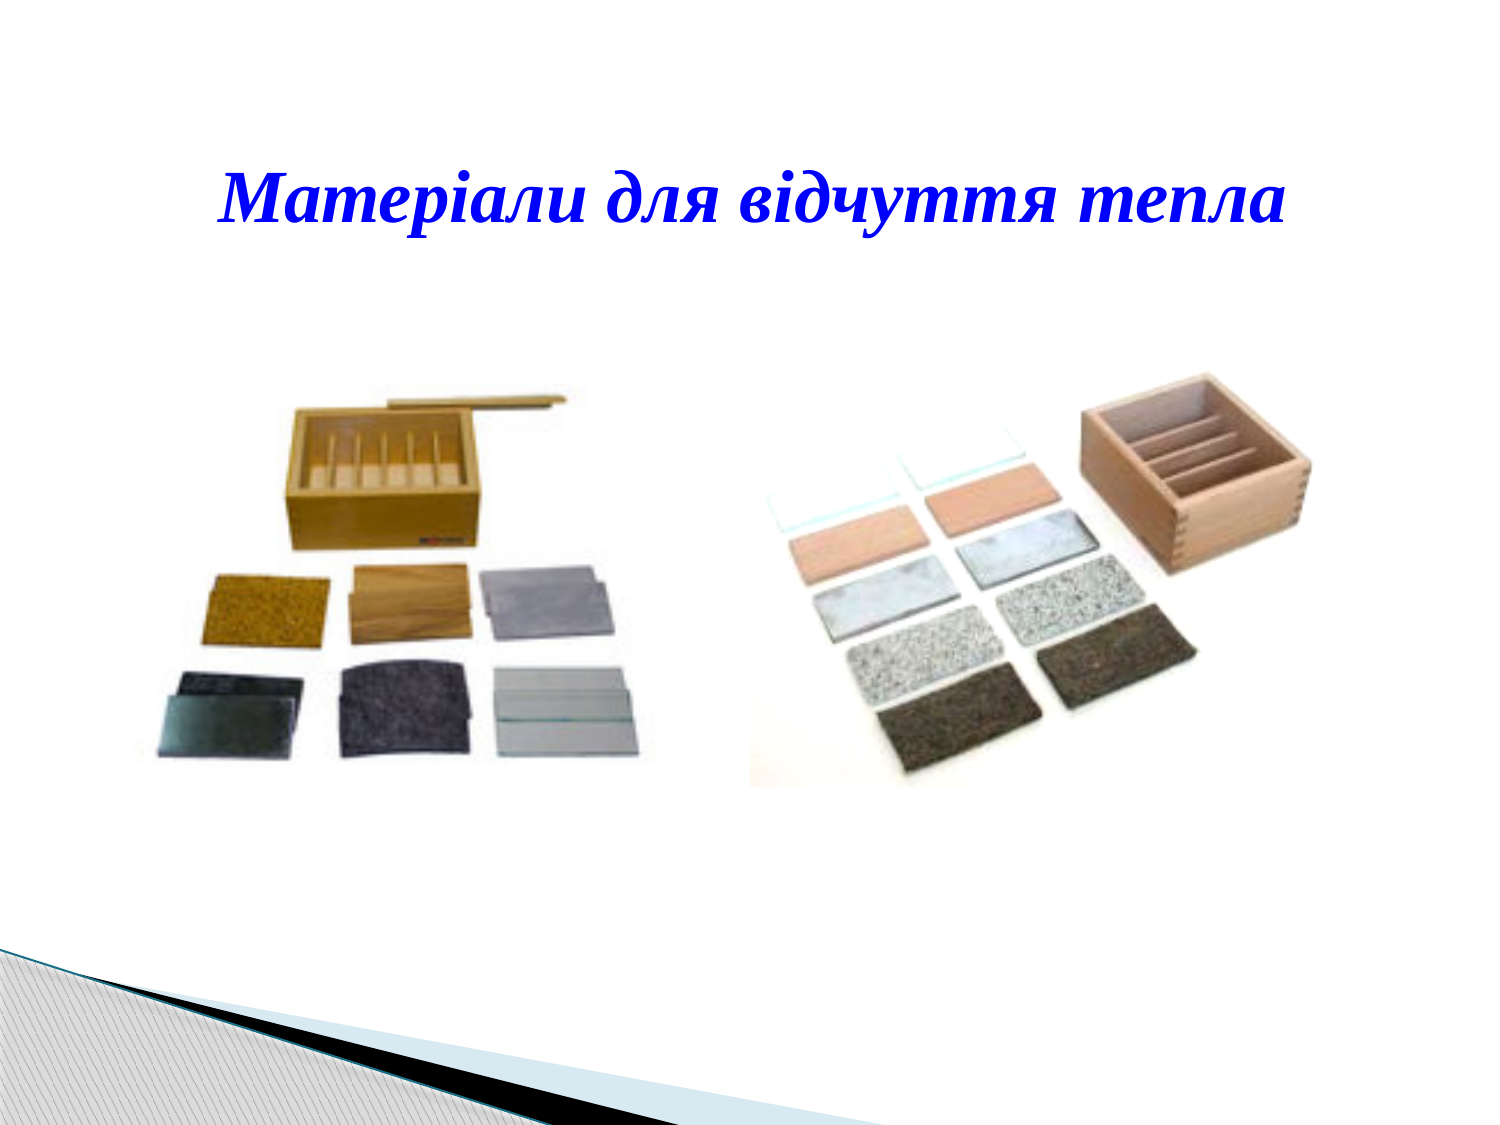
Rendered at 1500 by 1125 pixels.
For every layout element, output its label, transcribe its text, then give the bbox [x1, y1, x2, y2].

picture [749, 349, 1326, 788]
text_box Матеріали для відчуття тепла [194, 139, 1311, 315]
picture [111, 361, 705, 801]
